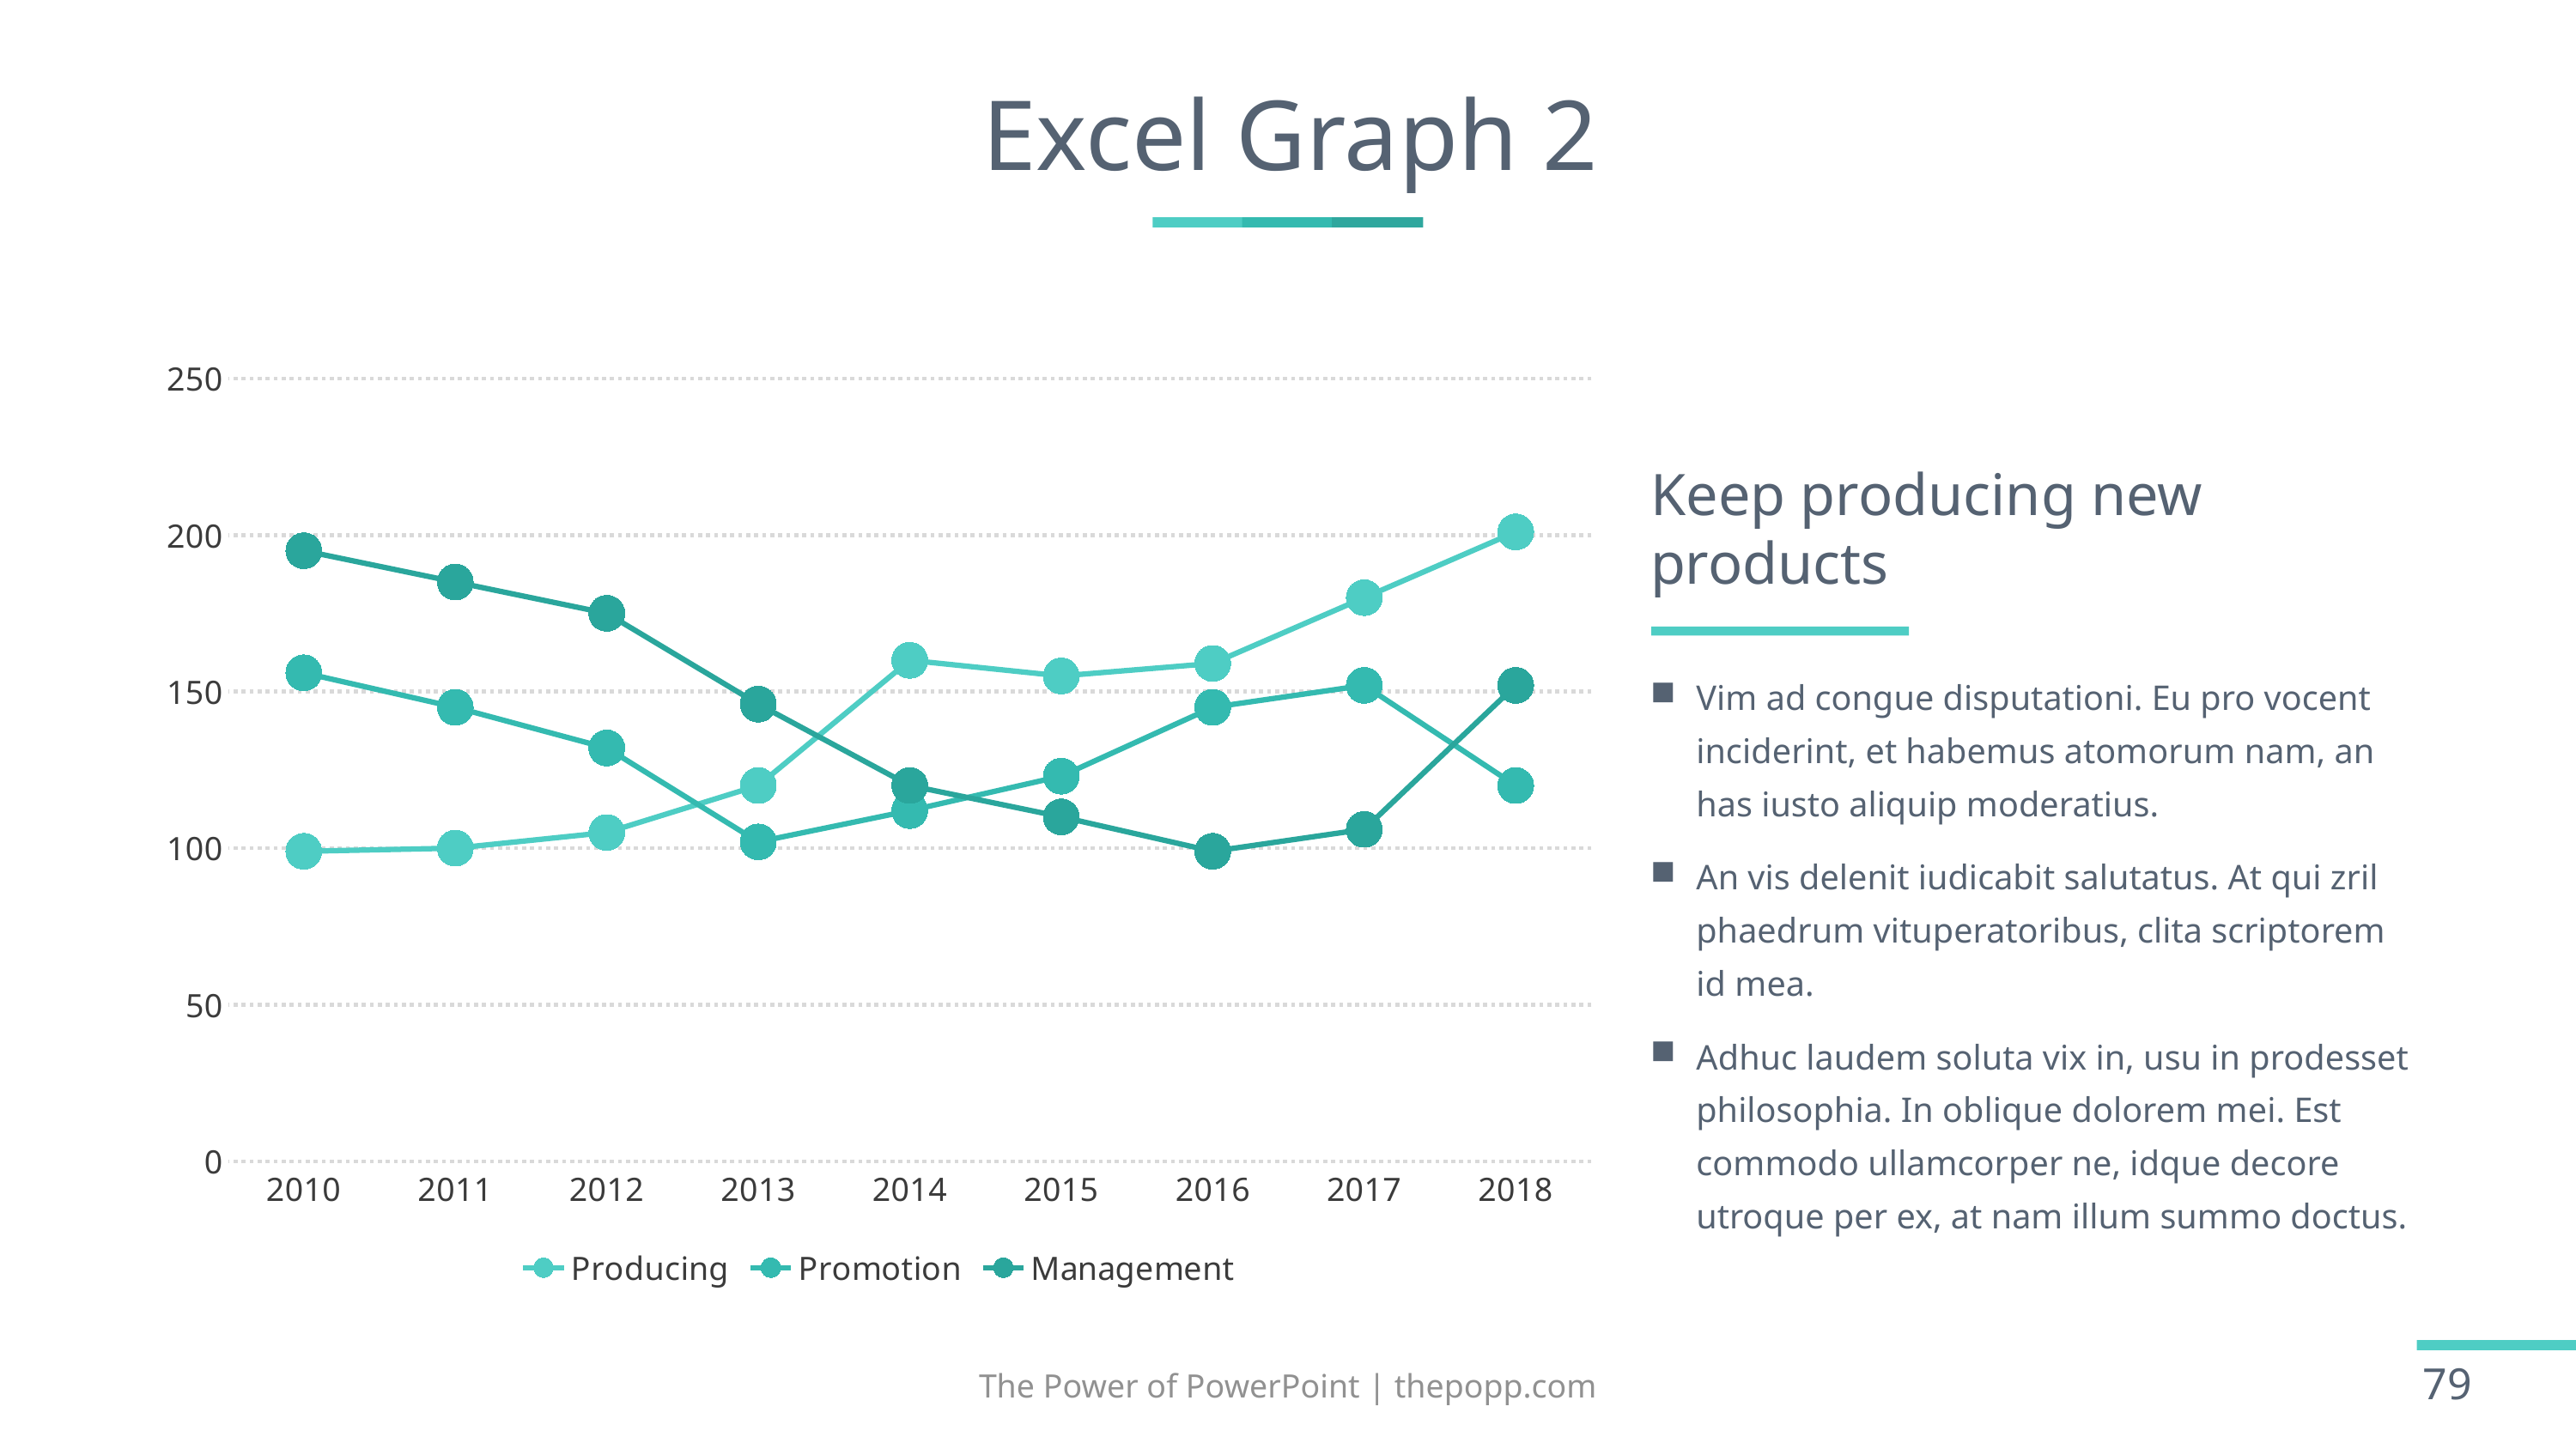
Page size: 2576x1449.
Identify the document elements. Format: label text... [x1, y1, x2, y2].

footer The Power of PowerPoint | thepopp.com [853, 1349, 1723, 1427]
title Excel Graph 2 [69, 49, 2512, 230]
slide_number 79 [2409, 1351, 2576, 1421]
text_box [1650, 626, 1910, 637]
chart [137, 336, 1621, 1297]
text_box Keep producing new products [1637, 427, 2427, 602]
text_box Vim ad congue disputationi. Eu pro vocent inciderint, et habemus atomorum nam, an has iusto aliquip moderatius. An vis delenit iudicabit salutatus. At qui zril phaedrum vituperatoribus, clita scriptorem id mea. Adhuc laudem soluta vix in, usu in prodesset philosophia. In oblique dolorem mei. Est commodo ullamcorper ne, idque decore utroque per ex, at nam illum summo doctus. [1637, 658, 2427, 1297]
